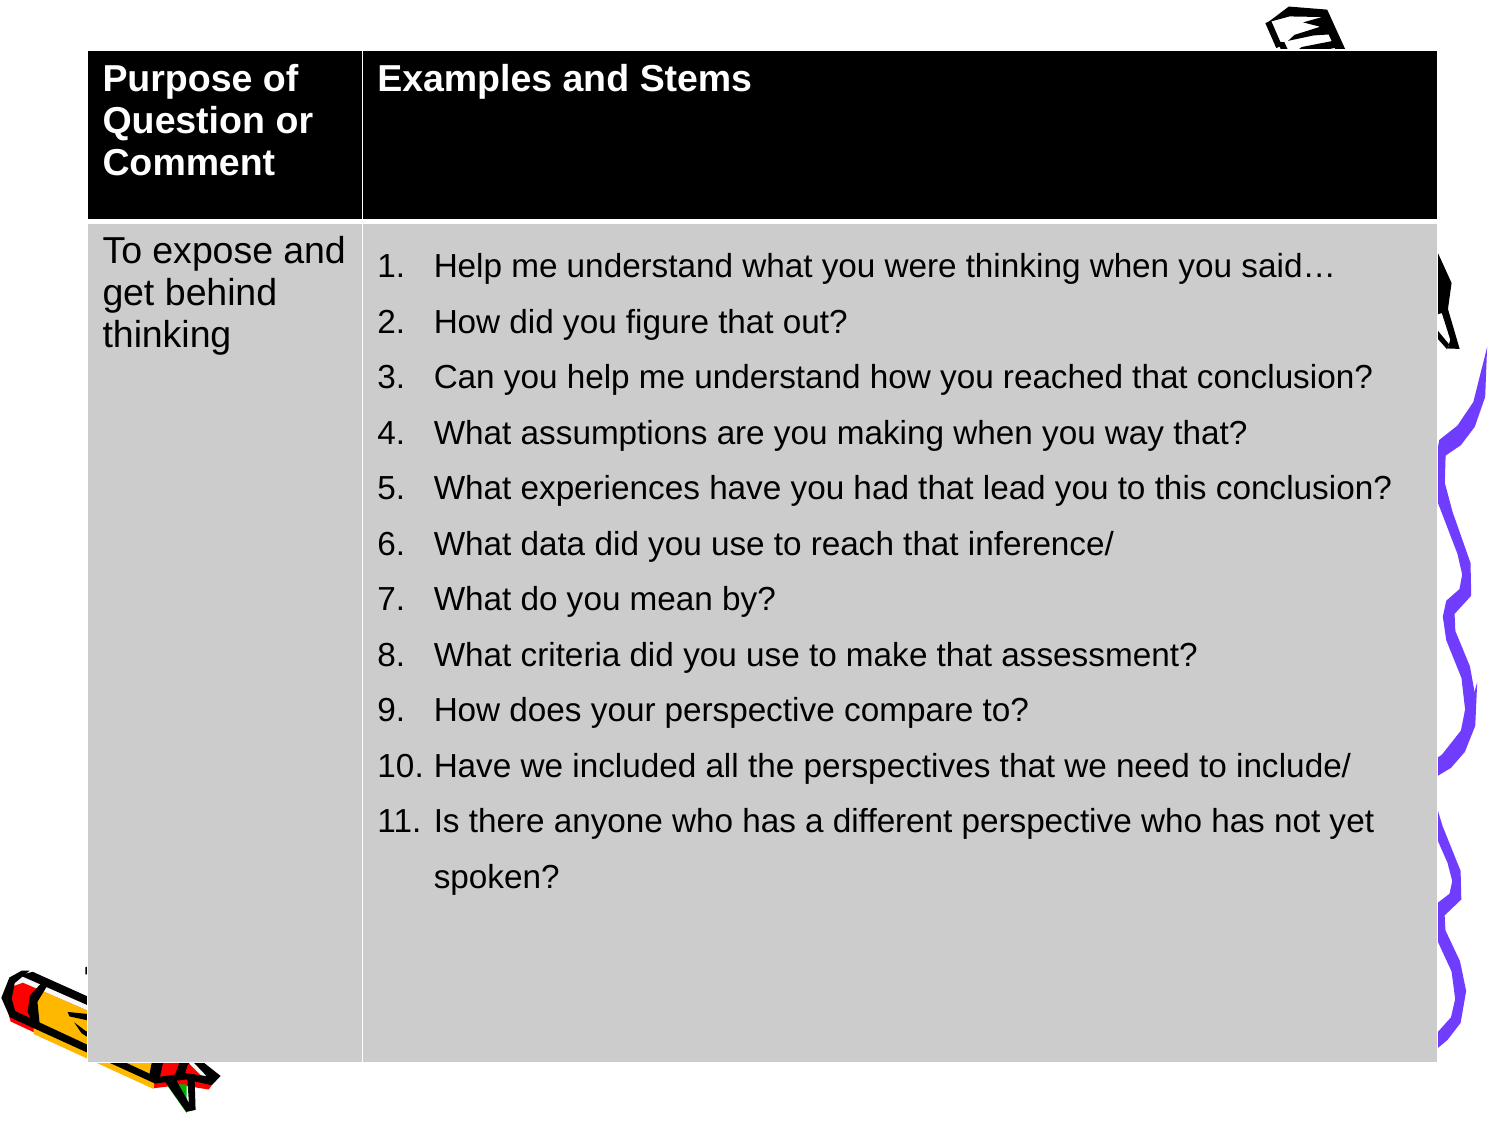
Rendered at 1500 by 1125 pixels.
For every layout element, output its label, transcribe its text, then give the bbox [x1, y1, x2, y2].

table_cell Help me understand what you were thinking when you said… How did you figure that out? Can you help me understand how you reached that conclusion? What assumptions are you making when you way that? What experiences have you had that lead you to this conclusion? What data did you use to reach that inference/ What do you mean by? What criteria did you use to make that assessment? How does your perspective compare to? Have we included all the perspectives that we need to include/ Is there anyone who has a different perspective who has not yet spoken? [363, 224, 1437, 1062]
table_header Examples and Stems [363, 51, 1437, 219]
table_header Purpose of Question or Comment [88, 51, 362, 219]
table_cell To expose and get behind thinking [88, 224, 362, 1062]
